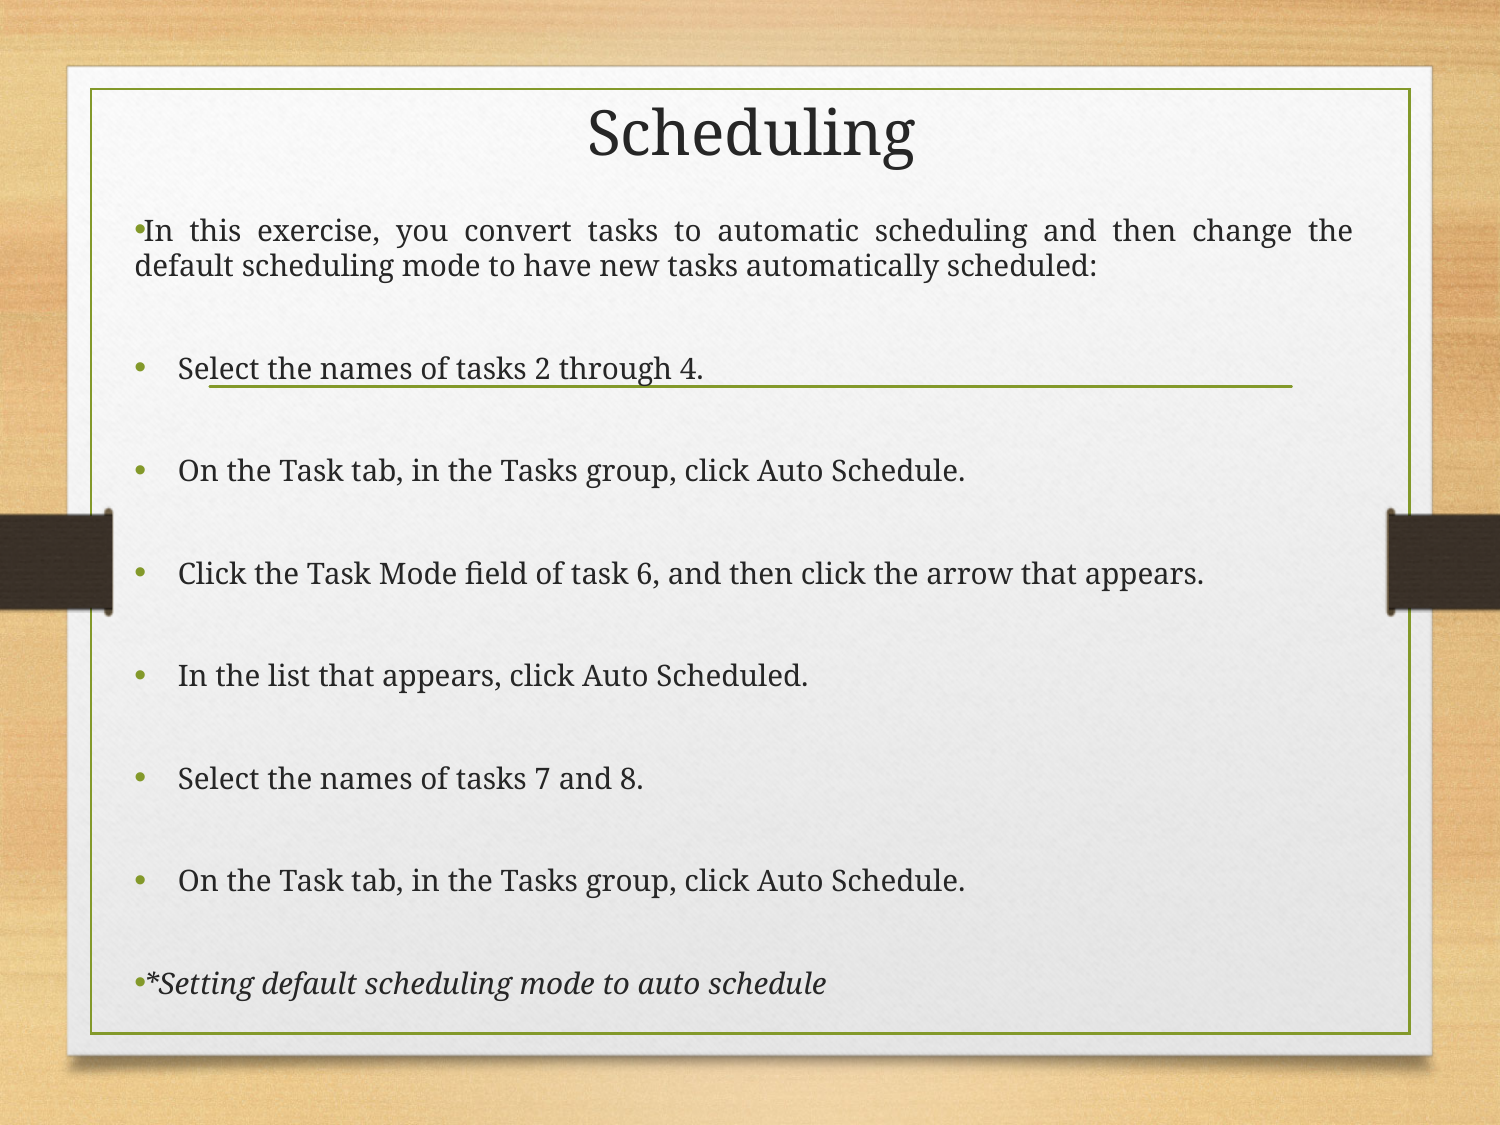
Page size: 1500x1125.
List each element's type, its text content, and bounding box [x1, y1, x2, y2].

list In this exercise, you convert tasks to automatic scheduling and then change the default scheduling mode to have new tasks automatically scheduled: Select the names of tasks 2 through 4. On the Task tab, in the Tasks group, click Auto Schedule. Click the Task Mode field of task 6, and then click the arrow that appears. In the list that appears, click Auto Scheduled. Select the names of tasks 7 and 8. On the Task tab, in the Tasks group, click Auto Schedule. *Setting default scheduling mode to auto schedule [119, 203, 1369, 1011]
title Scheduling [135, 84, 1369, 175]
picture [0, 0, 1500, 1125]
